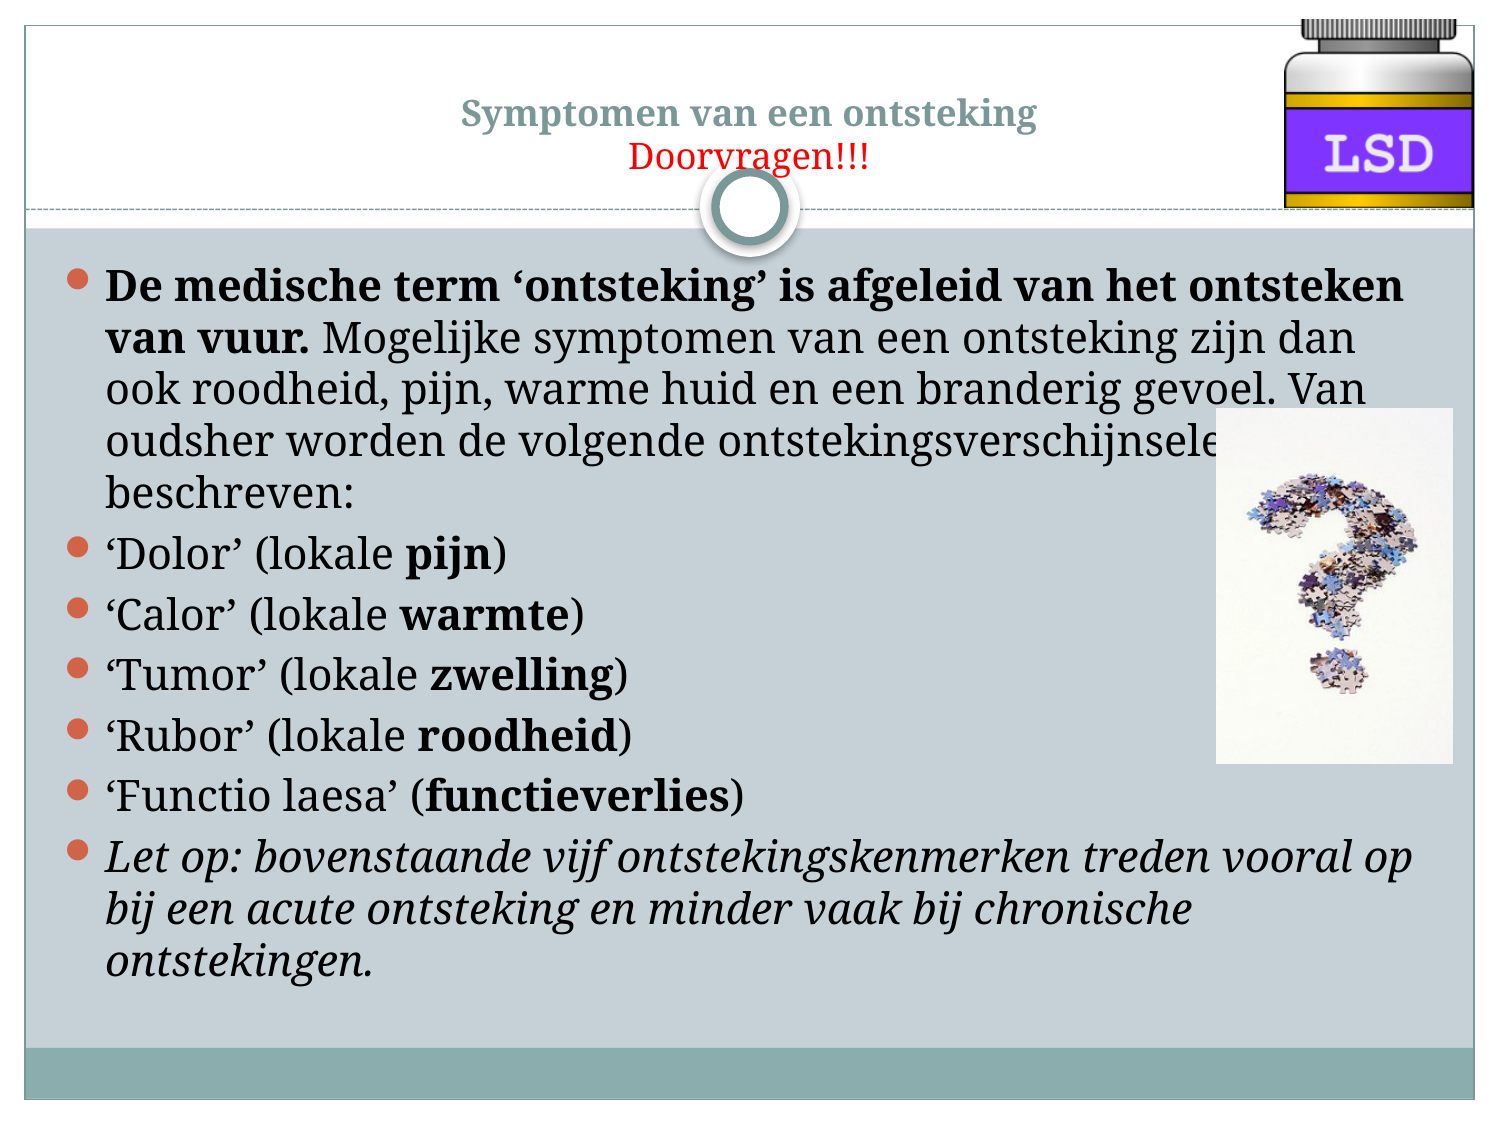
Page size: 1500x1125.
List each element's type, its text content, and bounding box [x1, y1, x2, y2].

title Symptomen van een ontsteking Doorvragen!!! [49, 37, 1277, 185]
picture [1216, 408, 1453, 764]
list De medische term ‘ontsteking’ is afgeleid van het ontsteken van vuur. Mogelijke symptomen van een ontsteking zijn dan ook roodheid, pijn, warme huid en een branderig gevoel. Van oudsher worden de volgende ontstekingsverschijnselen beschreven: ‘Dolor’ (lokale pijn) ‘Calor’ (lokale warmte) ‘Tumor’ (lokale zwelling) ‘Rubor’ (lokale roodheid) ‘Functio laesa’ (functieverlies) Let op: bovenstaande vijf ontstekingskenmerken treden vooral op bij een acute ontsteking en minder vaak bij chronische ontstekingen. [49, 250, 1445, 1001]
picture [1284, 18, 1474, 209]
